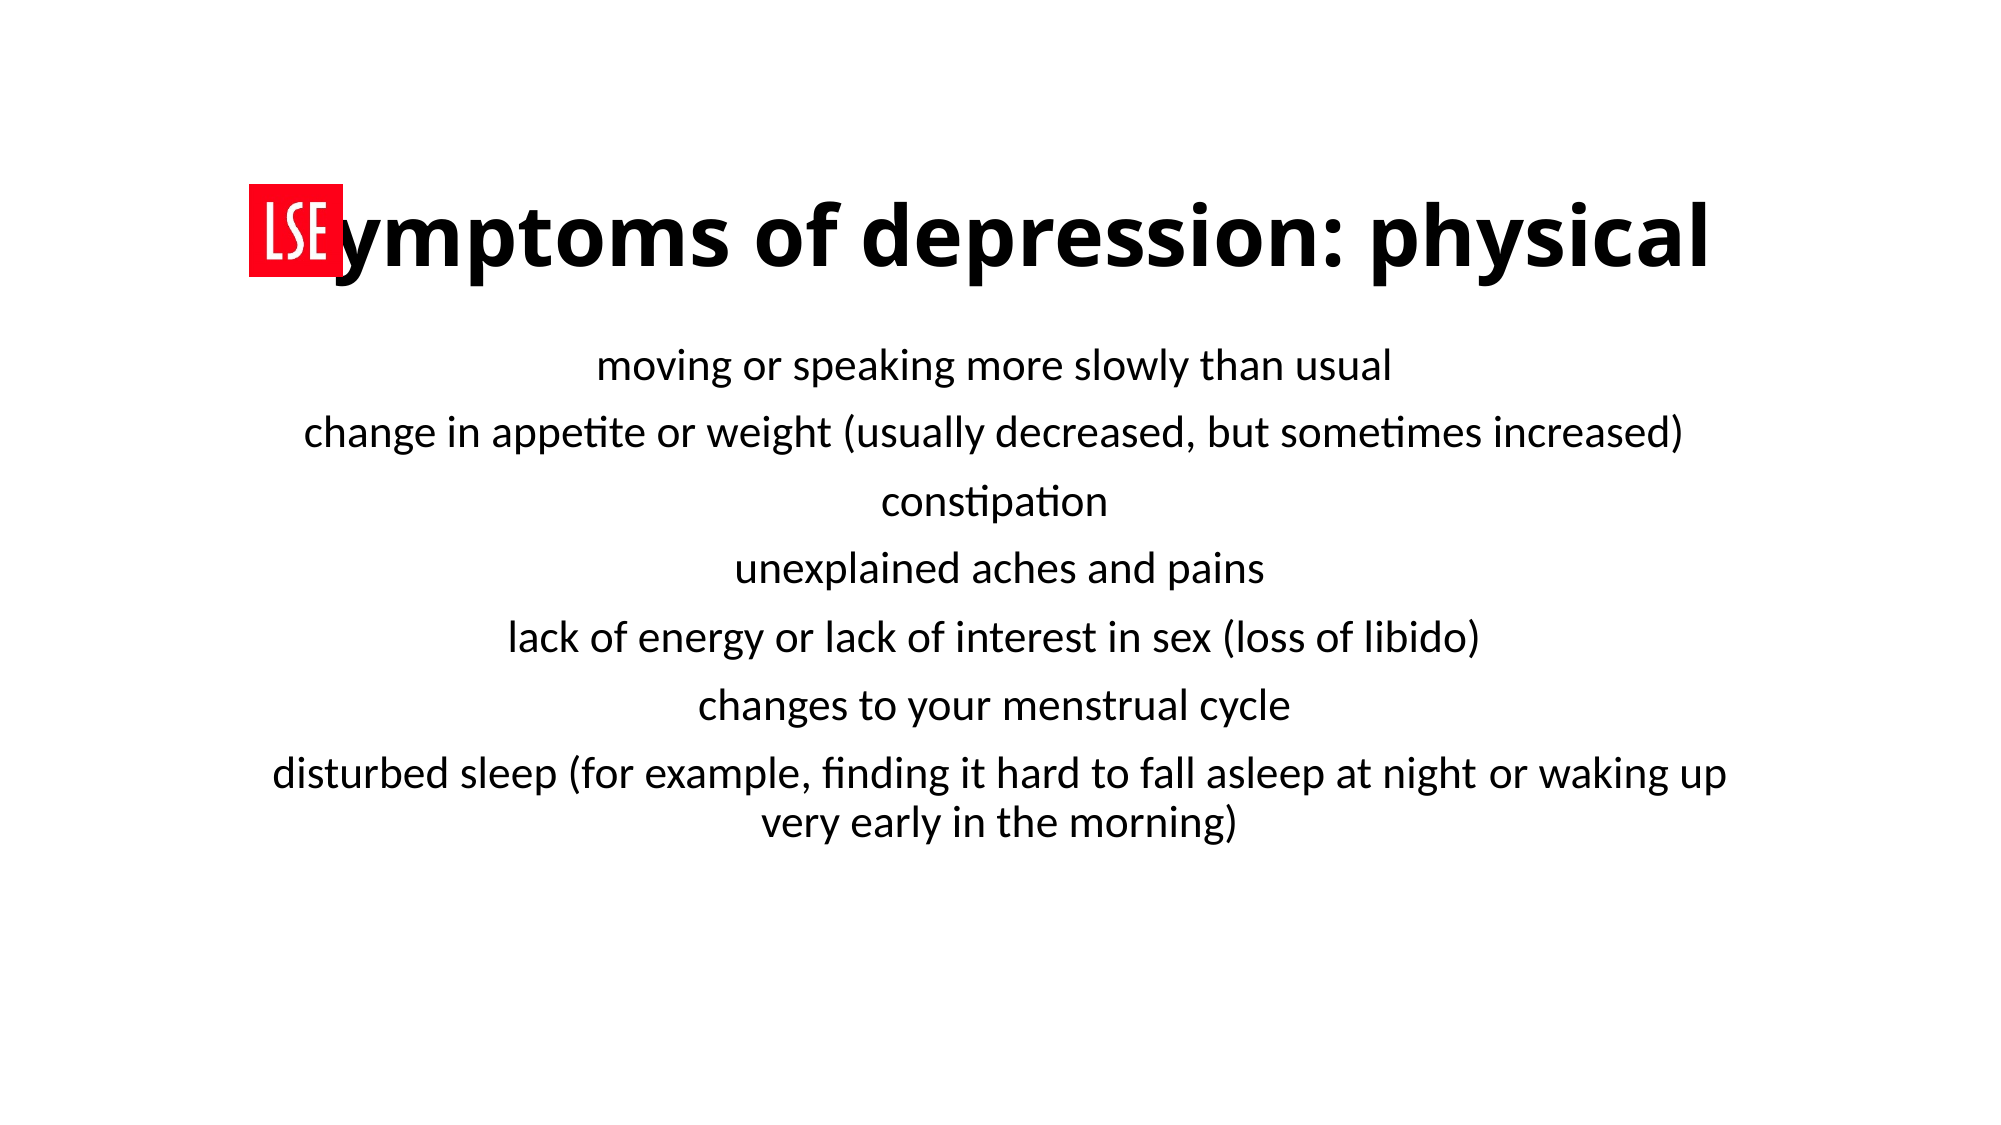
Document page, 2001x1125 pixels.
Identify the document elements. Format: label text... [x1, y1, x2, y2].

subtitle moving or speaking more slowly than usual change in appetite or weight (usually decreased, but sometimes increased) constipation unexplained aches and pains lack of energy or lack of interest in sex (loss of libido) changes to your menstrual cycle disturbed sleep (for example, finding it hard to fall asleep at night or waking up very early in the morning) [249, 333, 1750, 863]
title Symptoms of depression: physical [249, 184, 1750, 292]
picture [249, 184, 343, 277]
